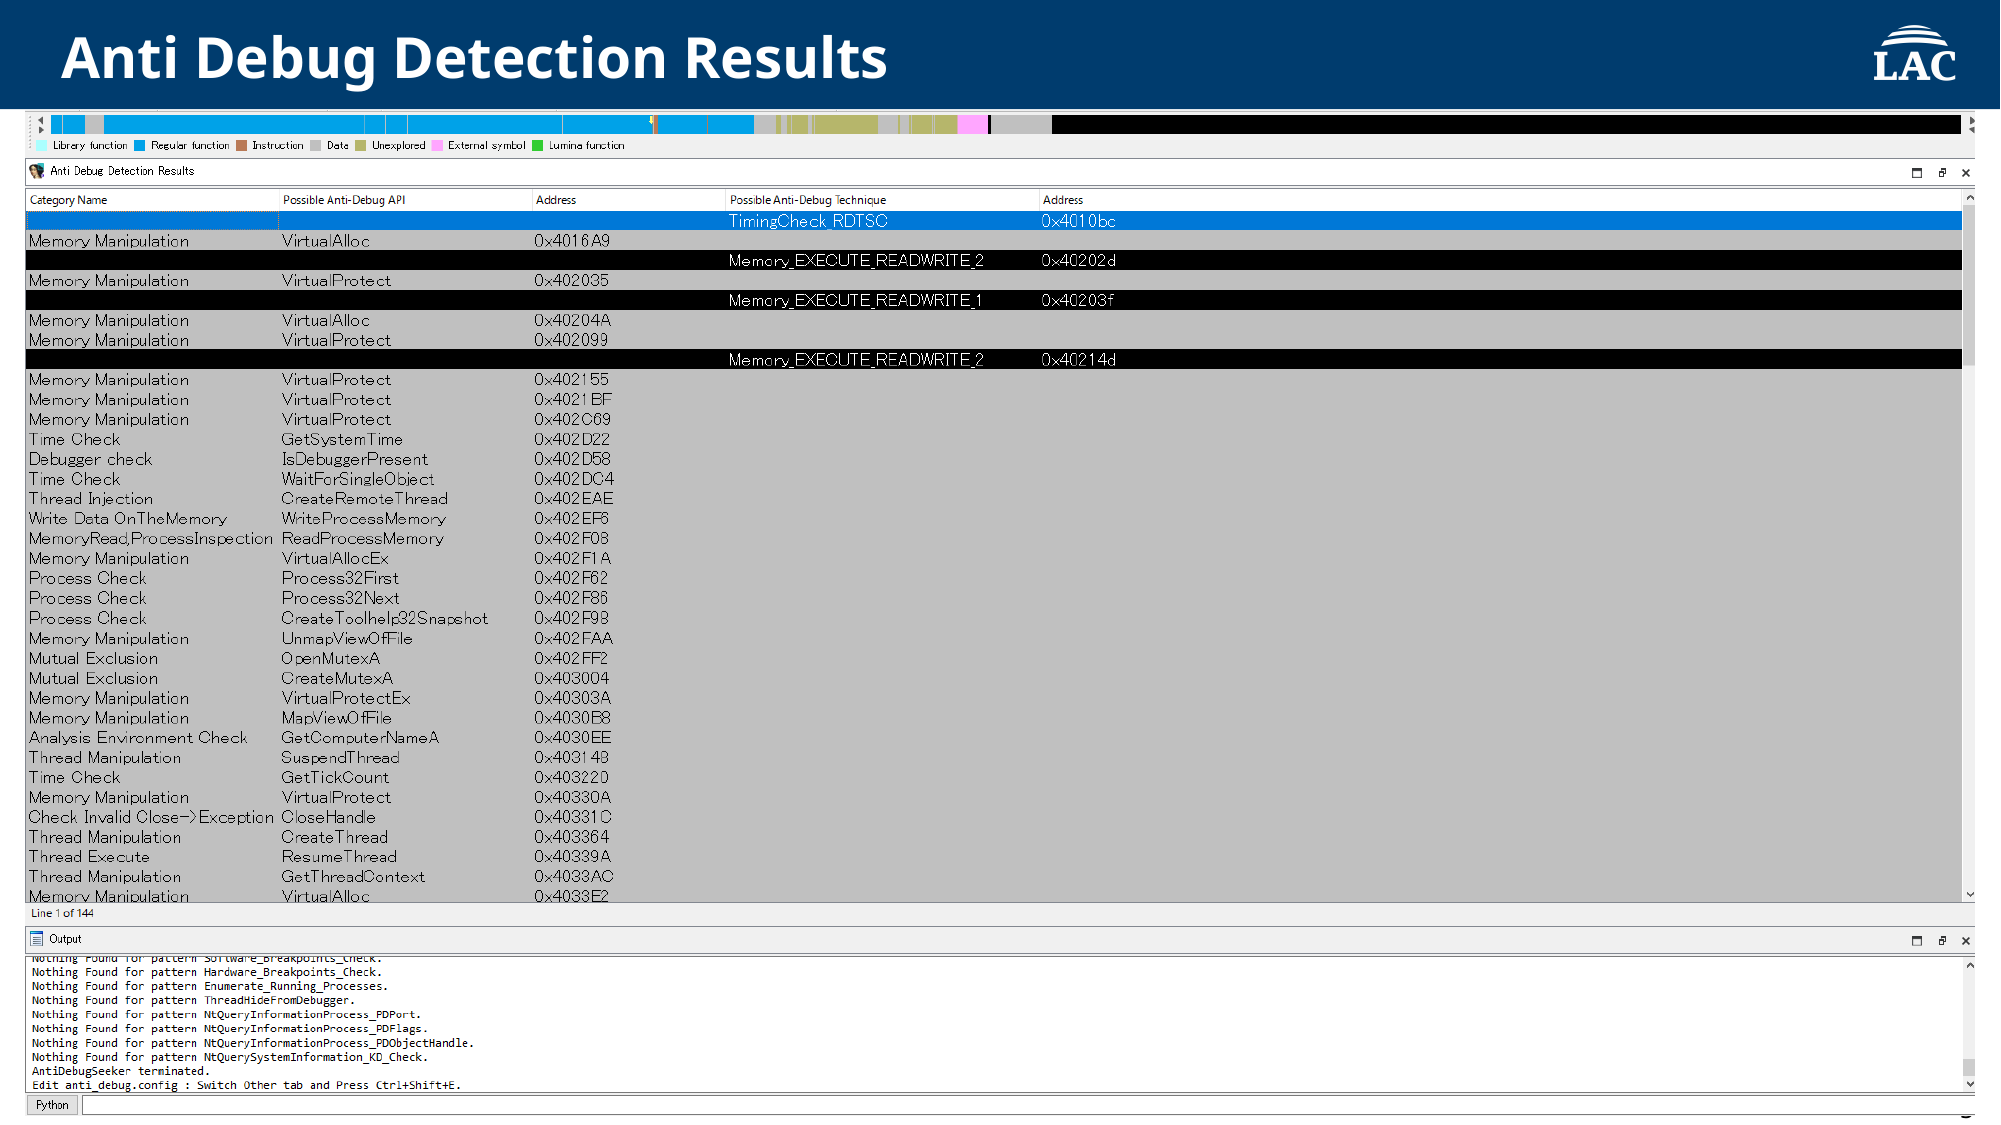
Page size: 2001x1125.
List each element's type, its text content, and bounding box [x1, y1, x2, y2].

title Anti Debug Detection Results [46, 22, 1772, 99]
picture [25, 110, 1975, 1116]
picture [1860, 11, 1969, 94]
